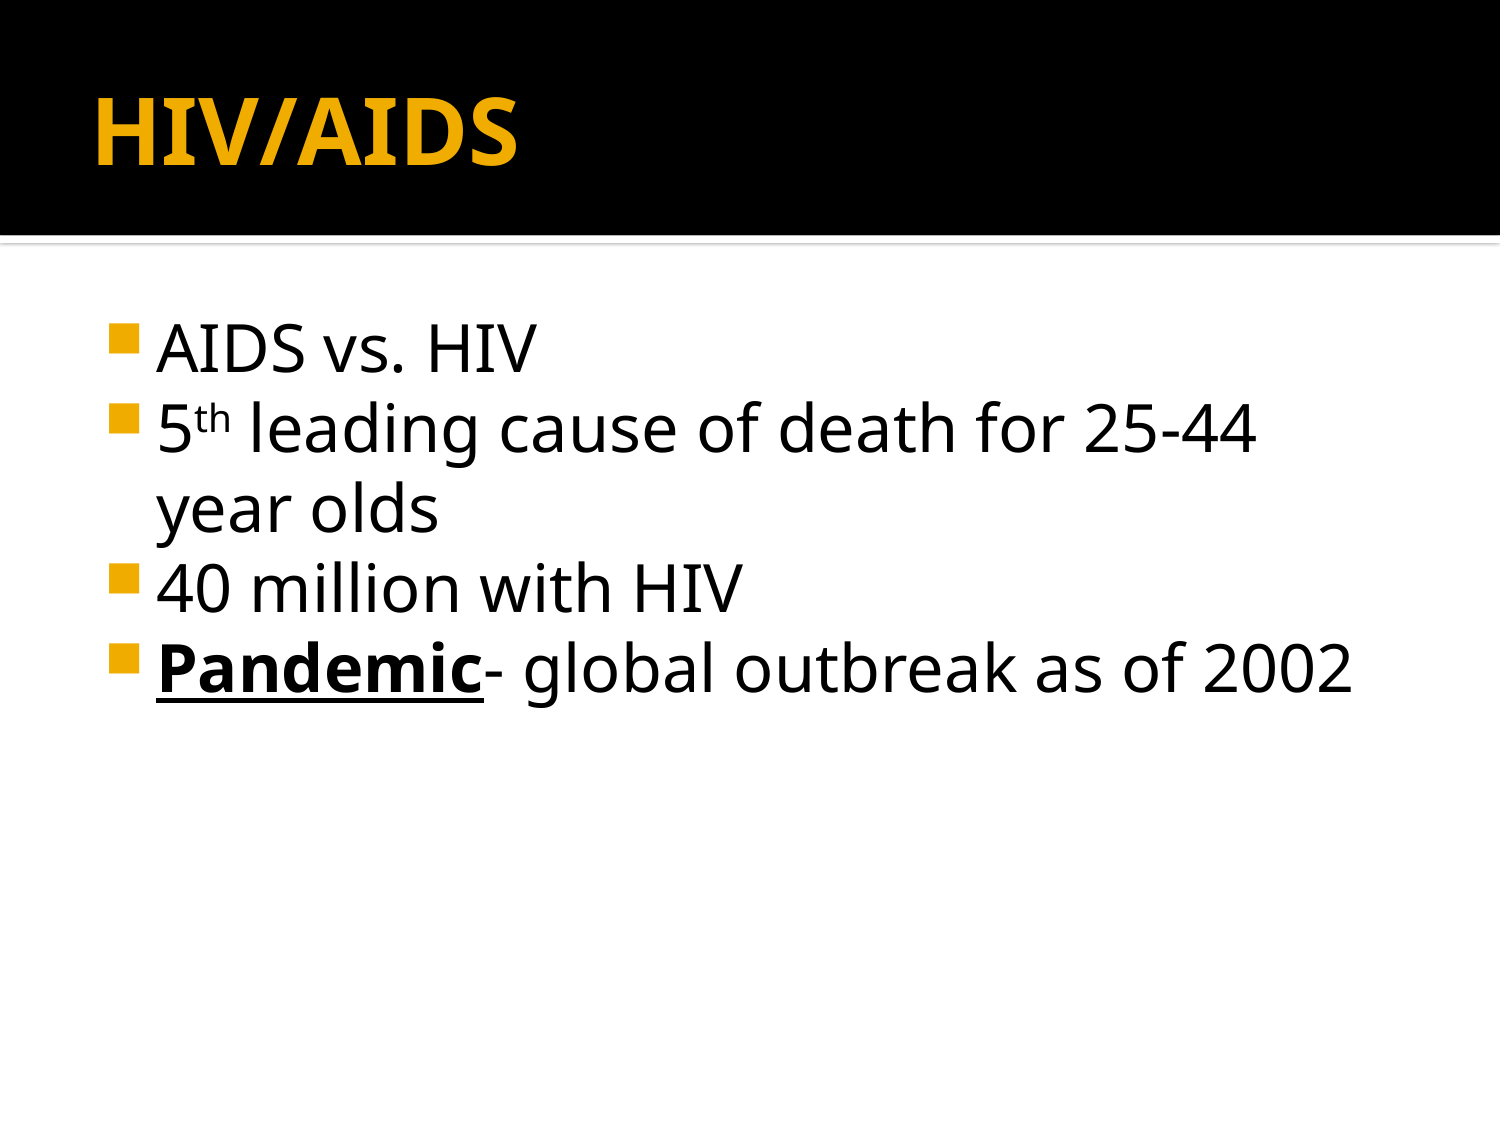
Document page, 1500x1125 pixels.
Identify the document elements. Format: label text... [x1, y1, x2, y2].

list AIDS vs. HIV 5th leading cause of death for 25-44 year olds 40 million with HIV Pandemic- global outbreak as of 2002 [75, 291, 1425, 1050]
title HIV/AIDS [75, 25, 1425, 231]
